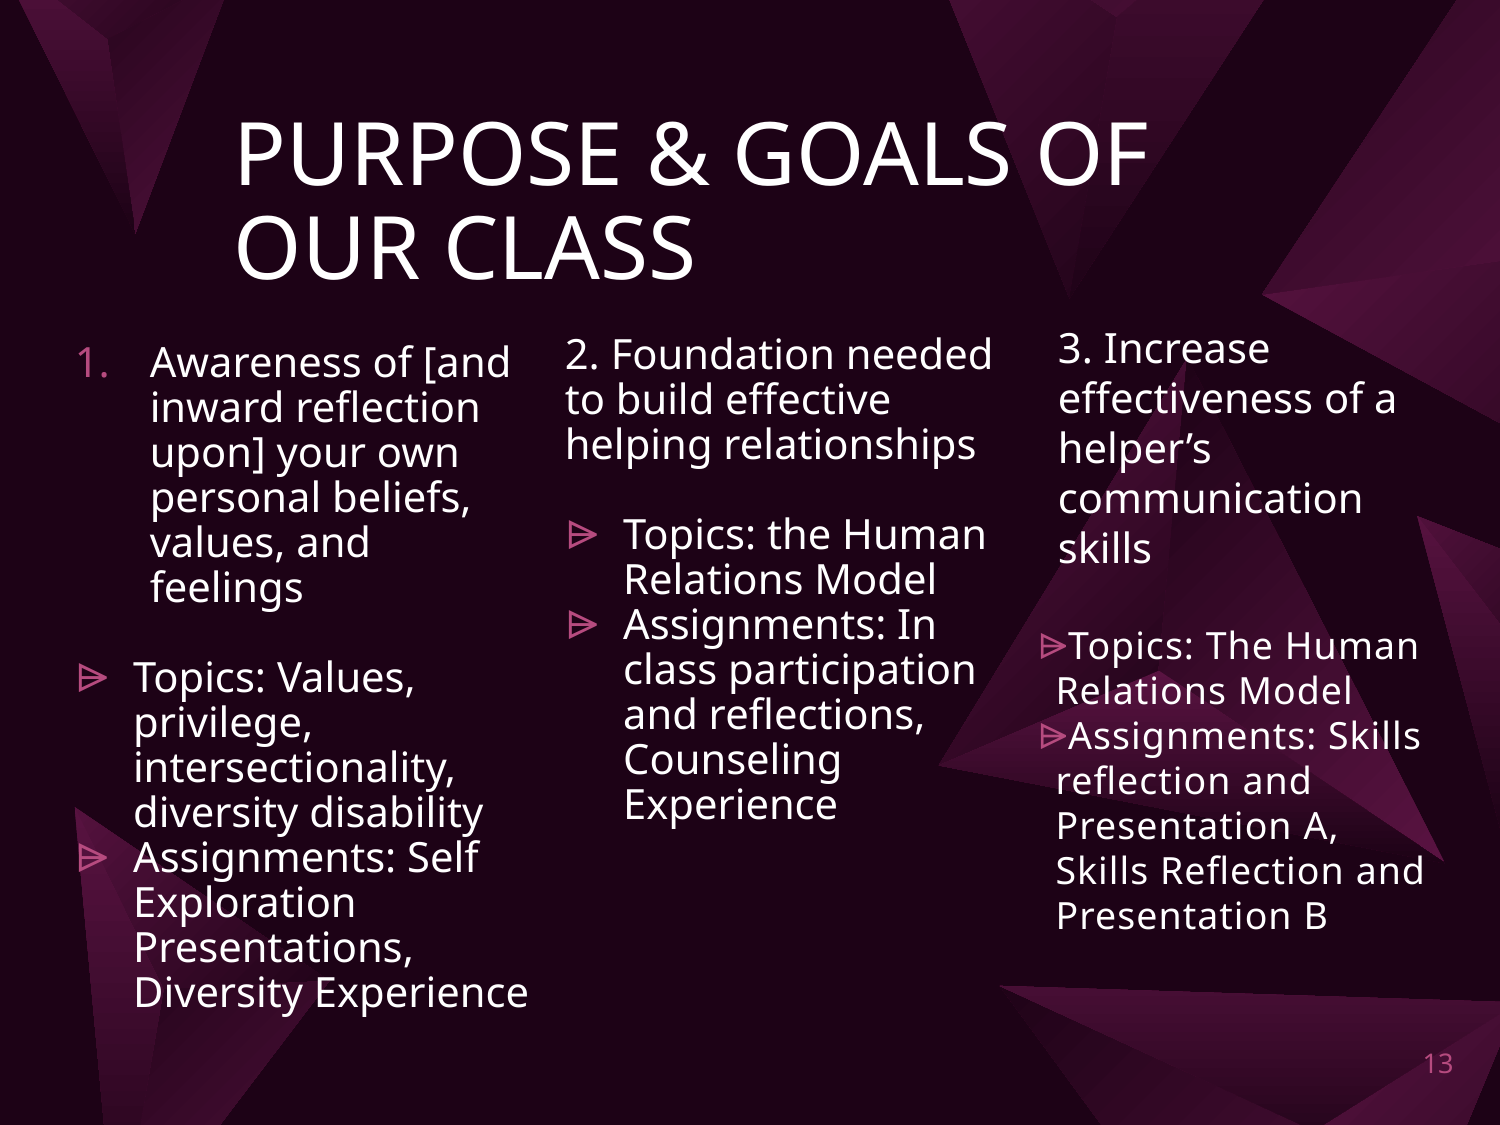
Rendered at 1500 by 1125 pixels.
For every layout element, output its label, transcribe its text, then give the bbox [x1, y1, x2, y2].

list 3. Increase effectiveness of a helper’s communication skills Topics: The Human Relations Model Assignments: Skills reflection and Presentation A, Skills Reflection and Presentation B [1039, 322, 1445, 1047]
list Awareness of [and inward reflection upon] your own personal beliefs, values, and feelings Topics: Values, privilege, intersectionality, diversity disability Assignments: Self Exploration Presentations, Diversity Experience [43, 333, 548, 1091]
slide_number 13 [1402, 1022, 1469, 1109]
list 2. Foundation needed to build effective helping relationships Topics: the Human Relations Model Assignments: In class participation and reflections, Counseling Experience [548, 333, 1015, 1109]
title Purpose & Goals of Our Class [218, 62, 1315, 307]
